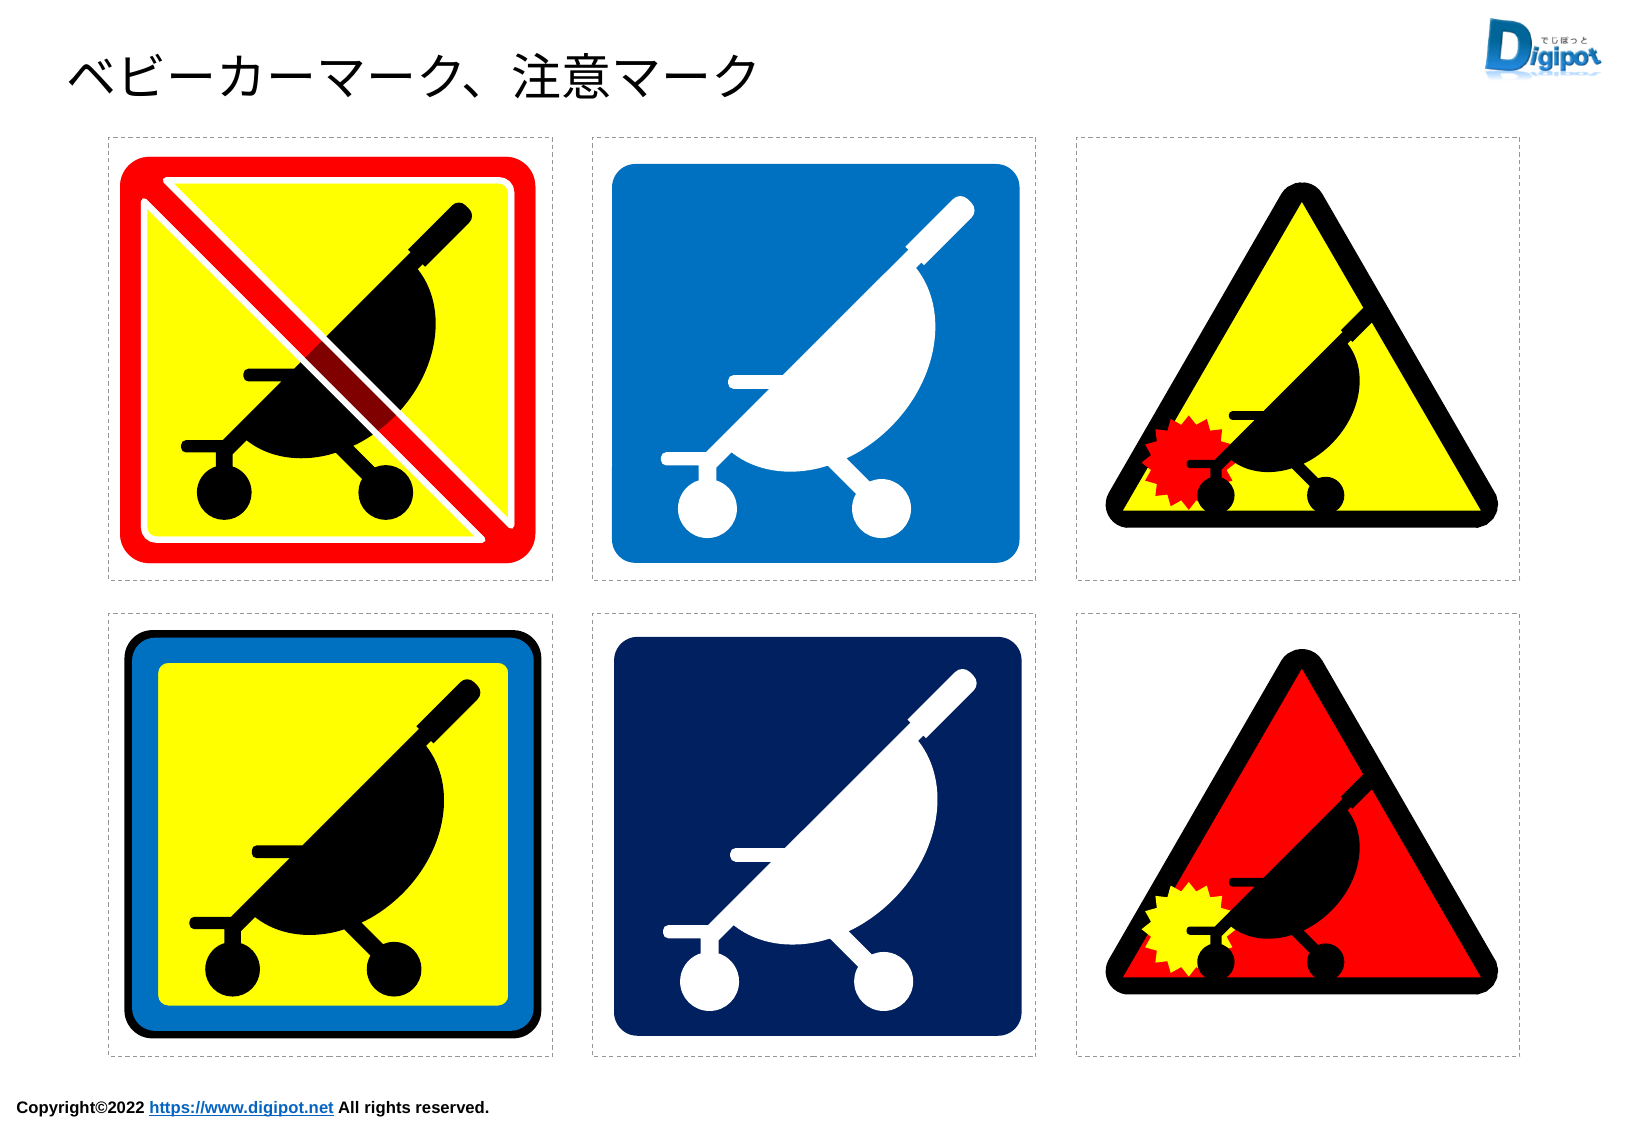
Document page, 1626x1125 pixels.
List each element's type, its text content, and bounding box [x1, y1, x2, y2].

picture [1485, 18, 1602, 82]
text_box ベビーカーマーク、注意マーク [51, 38, 777, 113]
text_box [614, 636, 1022, 1036]
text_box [612, 163, 1020, 563]
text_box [116, 153, 539, 567]
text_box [129, 634, 537, 1034]
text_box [1106, 183, 1498, 528]
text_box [1106, 649, 1498, 994]
